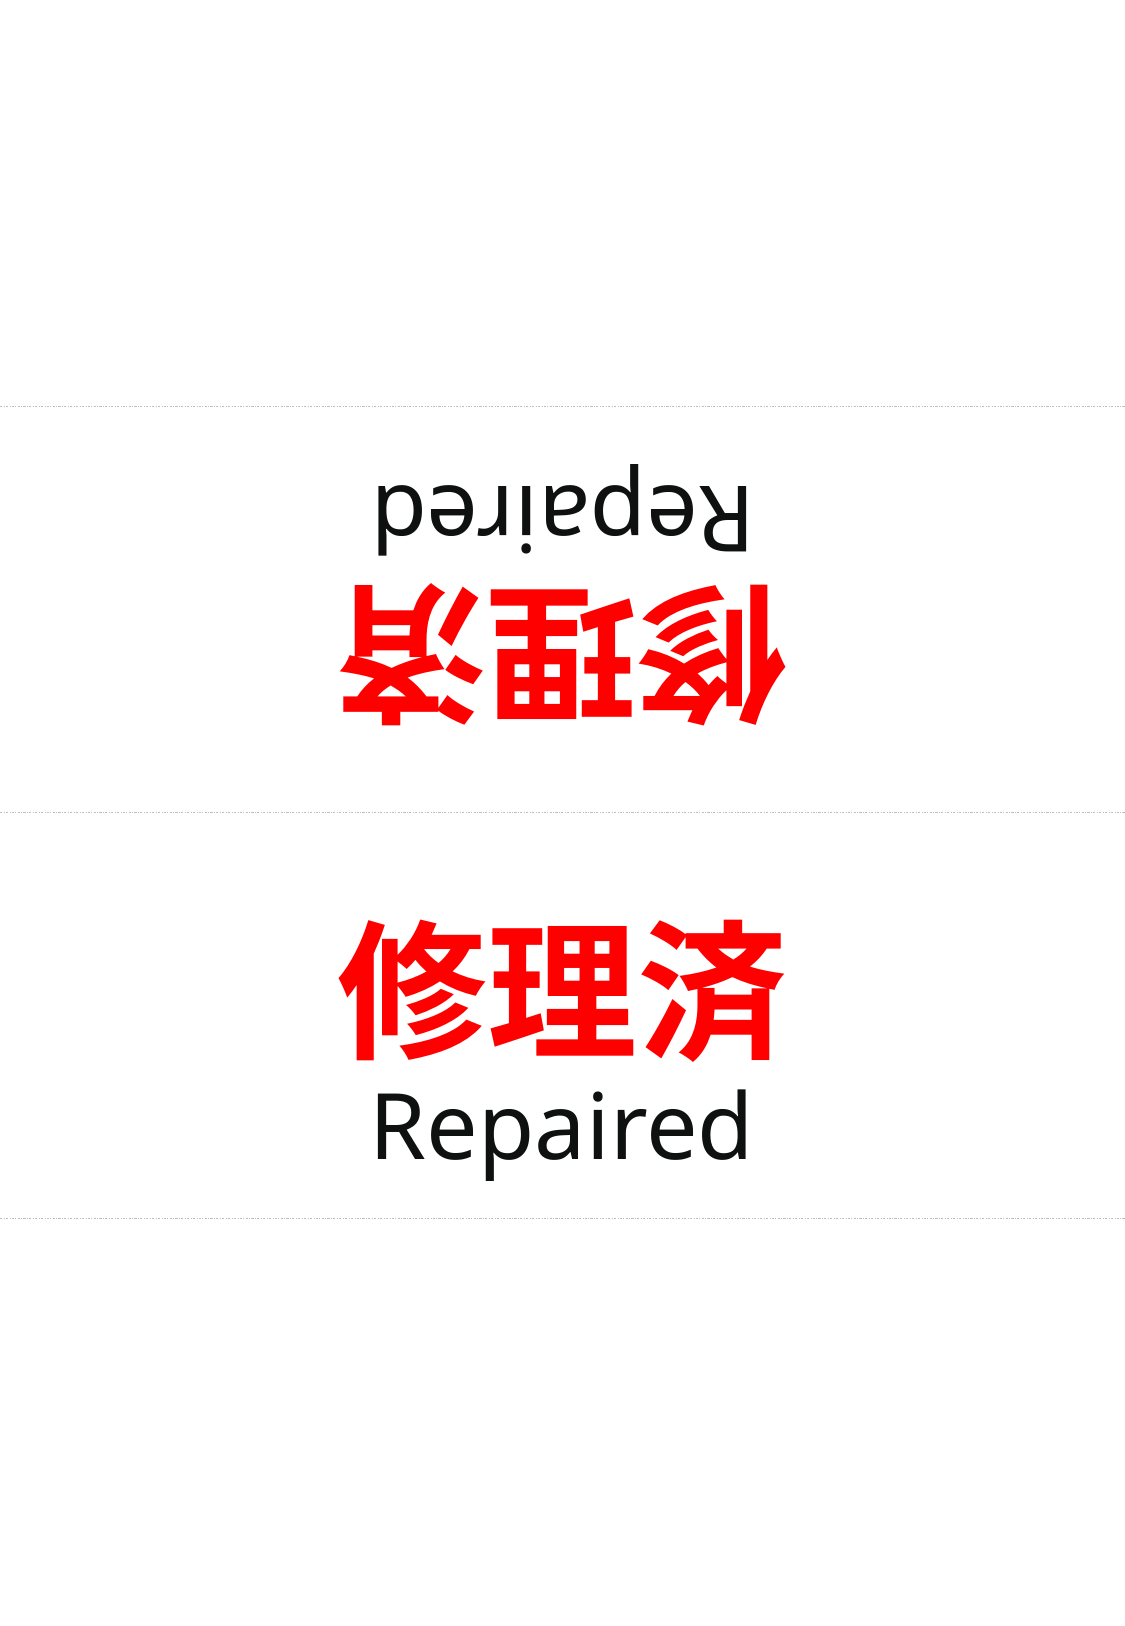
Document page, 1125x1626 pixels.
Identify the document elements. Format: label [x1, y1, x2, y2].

text_box [320, 459, 805, 756]
text_box [320, 890, 805, 1187]
